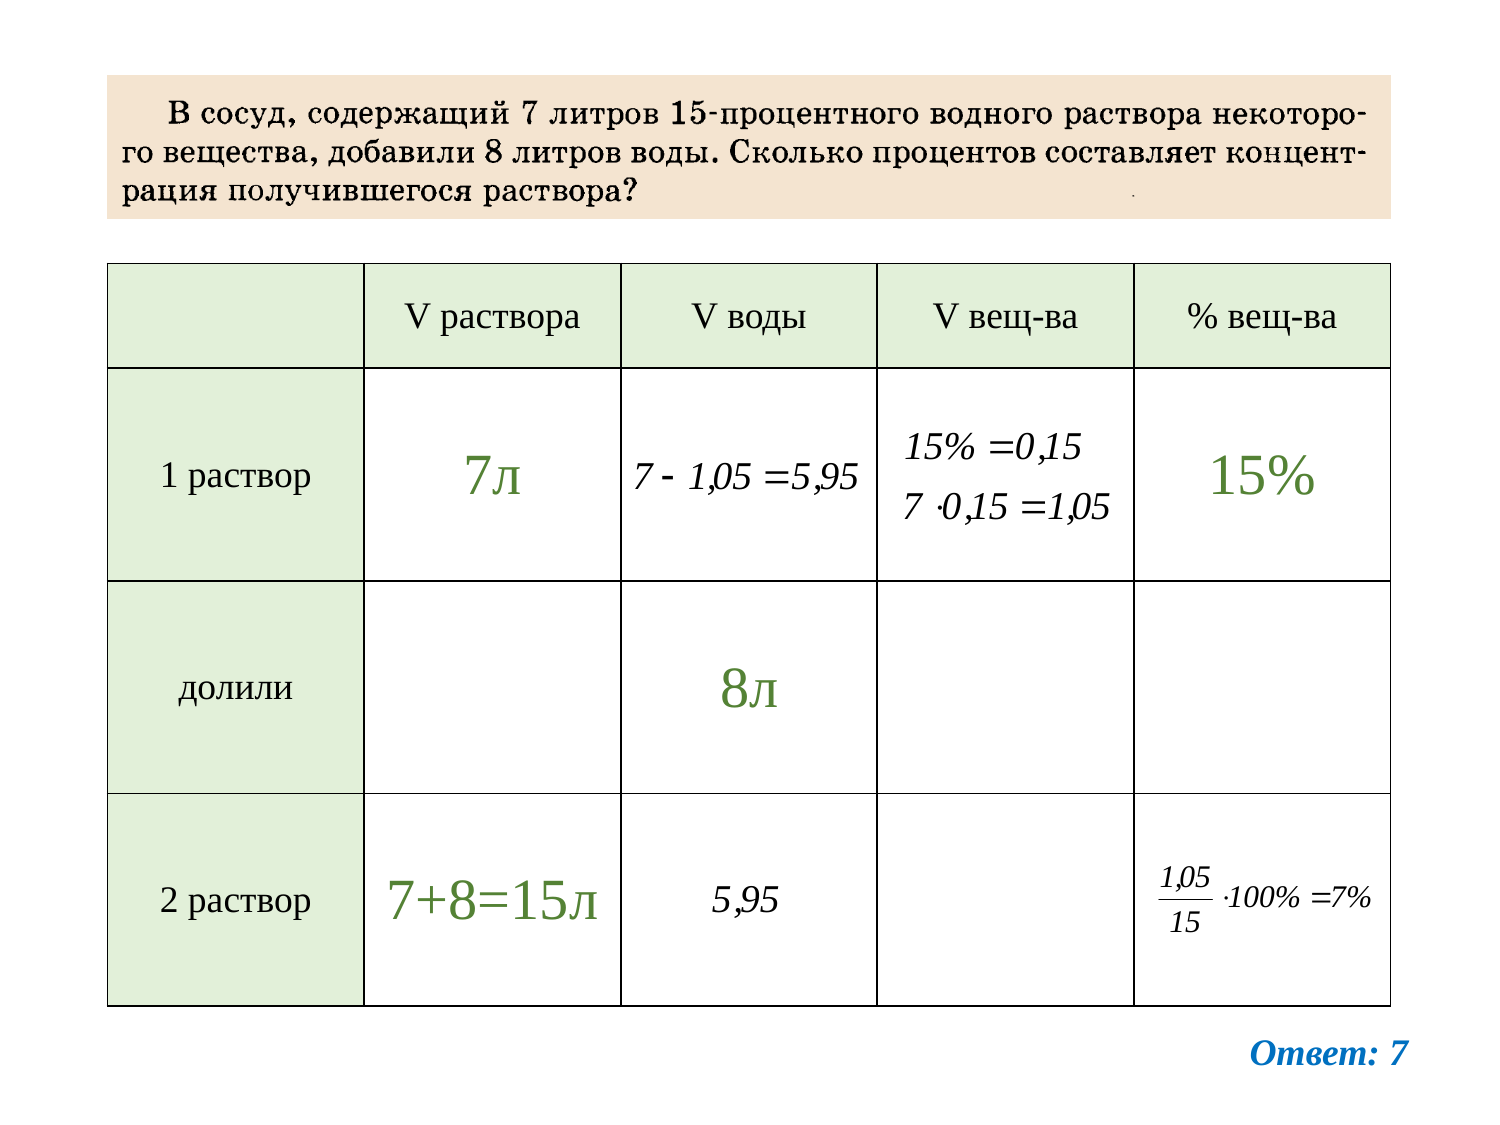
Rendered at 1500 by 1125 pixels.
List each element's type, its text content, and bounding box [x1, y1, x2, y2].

table_cell 15% [1135, 369, 1390, 580]
table_cell [1135, 582, 1390, 793]
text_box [1153, 857, 1380, 940]
table_cell [1135, 794, 1390, 1005]
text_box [899, 425, 1117, 532]
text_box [706, 876, 786, 926]
table_header % вещ-ва [1135, 264, 1390, 367]
table_cell долили [108, 582, 363, 793]
text_box Ответ: 7 [1234, 1020, 1433, 1081]
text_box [338, 876, 416, 1021]
table_cell 1 раствор [108, 369, 363, 580]
table_cell [622, 369, 876, 580]
table_cell [878, 794, 1133, 1005]
table_header [108, 264, 363, 367]
table_cell [365, 582, 620, 793]
table_cell [878, 369, 1133, 580]
table_cell 7л [365, 369, 620, 580]
table_header V воды [622, 264, 876, 367]
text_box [630, 453, 868, 504]
table_cell [878, 582, 1133, 793]
table_header V раствора [365, 264, 620, 367]
table_cell 8л [622, 582, 876, 793]
table_cell 7+8=15л [365, 794, 620, 1005]
table_header V вещ-ва [878, 264, 1133, 367]
picture [107, 75, 1391, 219]
table_cell 2 раствор [108, 794, 363, 1005]
table_cell [622, 794, 876, 1005]
